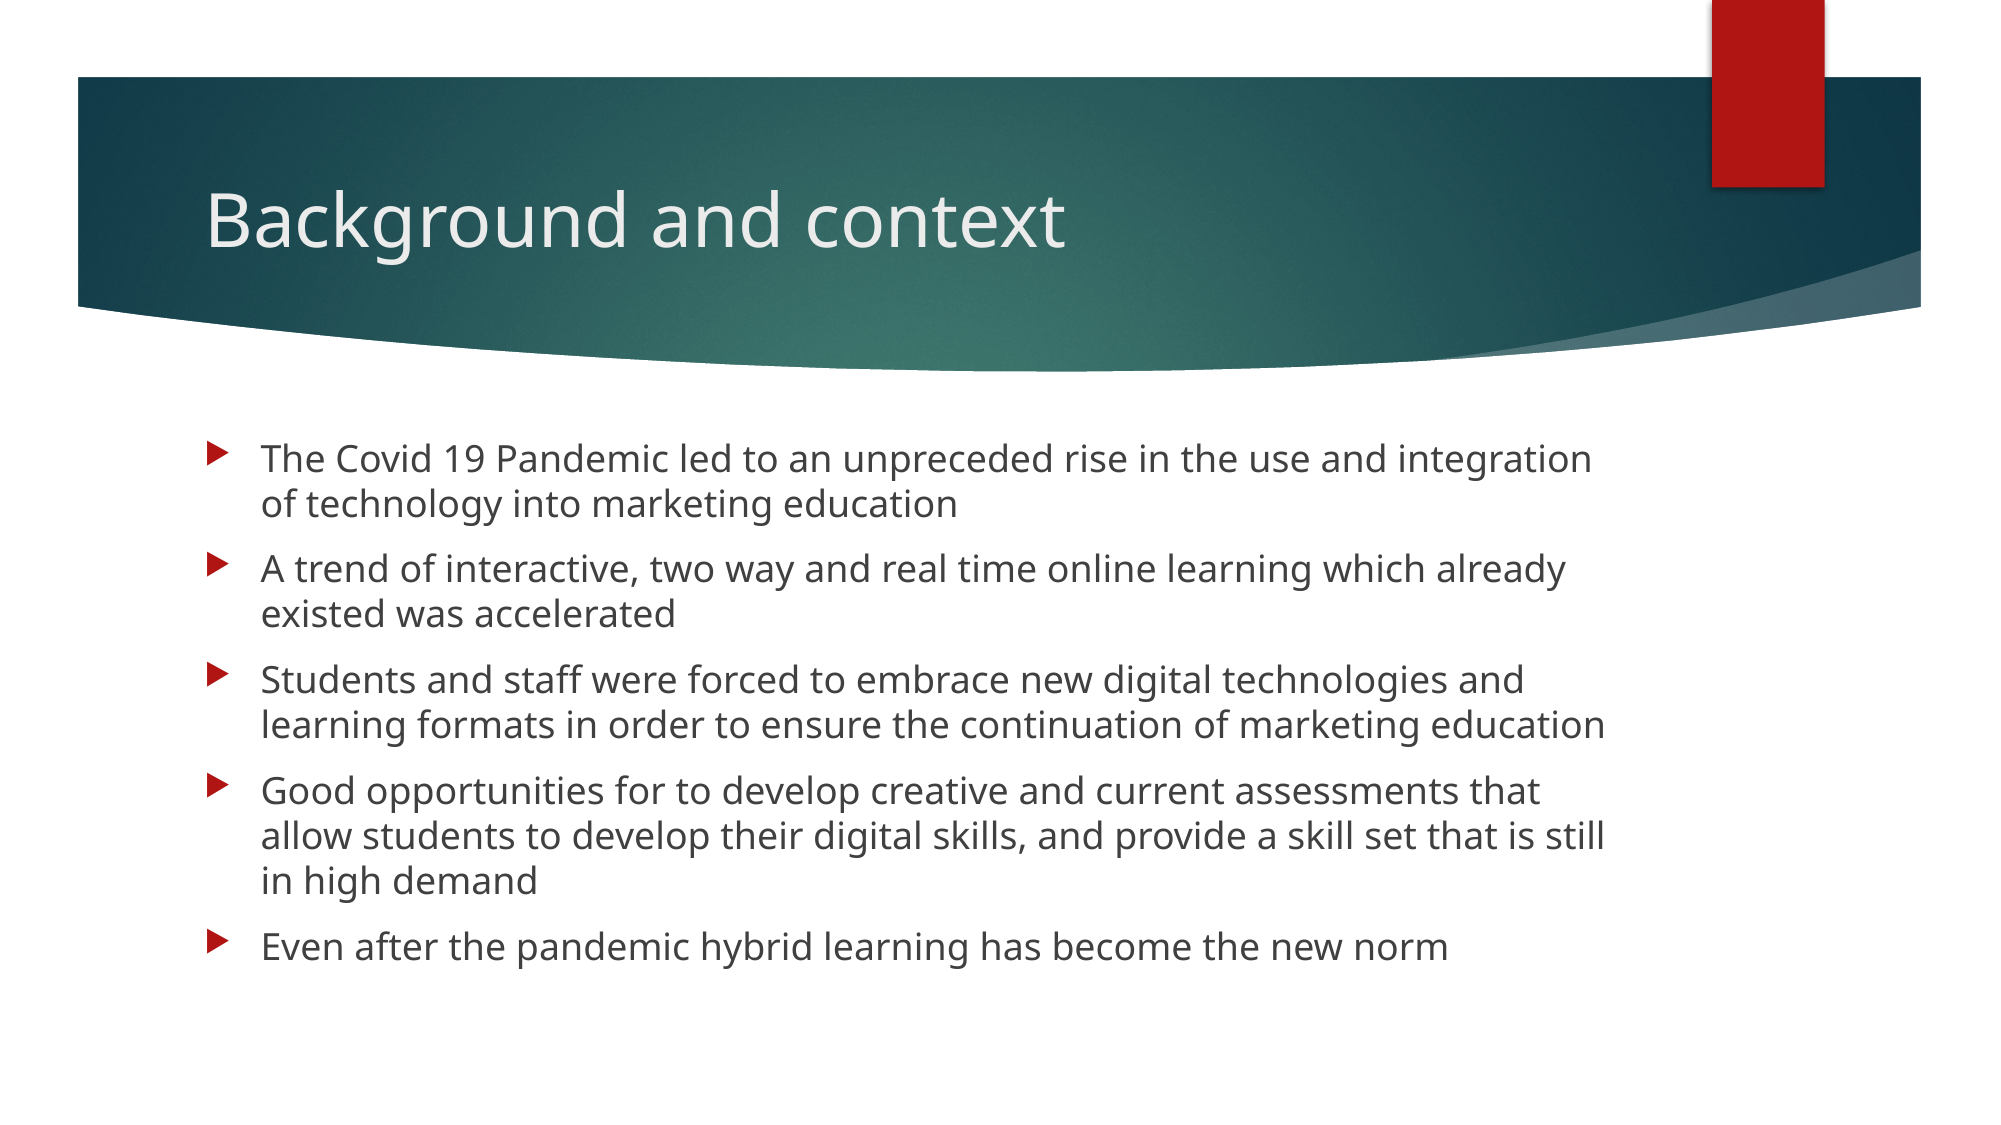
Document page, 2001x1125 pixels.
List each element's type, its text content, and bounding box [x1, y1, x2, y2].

title Background and context [189, 159, 1638, 276]
list The Covid 19 Pandemic led to an unpreceded rise in the use and integration of technology into marketing education A trend of interactive, two way and real time online learning which already existed was accelerated Students and staff were forced to embrace new digital technologies and learning formats in order to ensure the continuation of marketing education Good opportunities for to develop creative and current assessments that allow students to develop their digital skills, and provide a skill set that is still in high demand Even after the pandemic hybrid learning has become the new norm [189, 427, 1638, 988]
